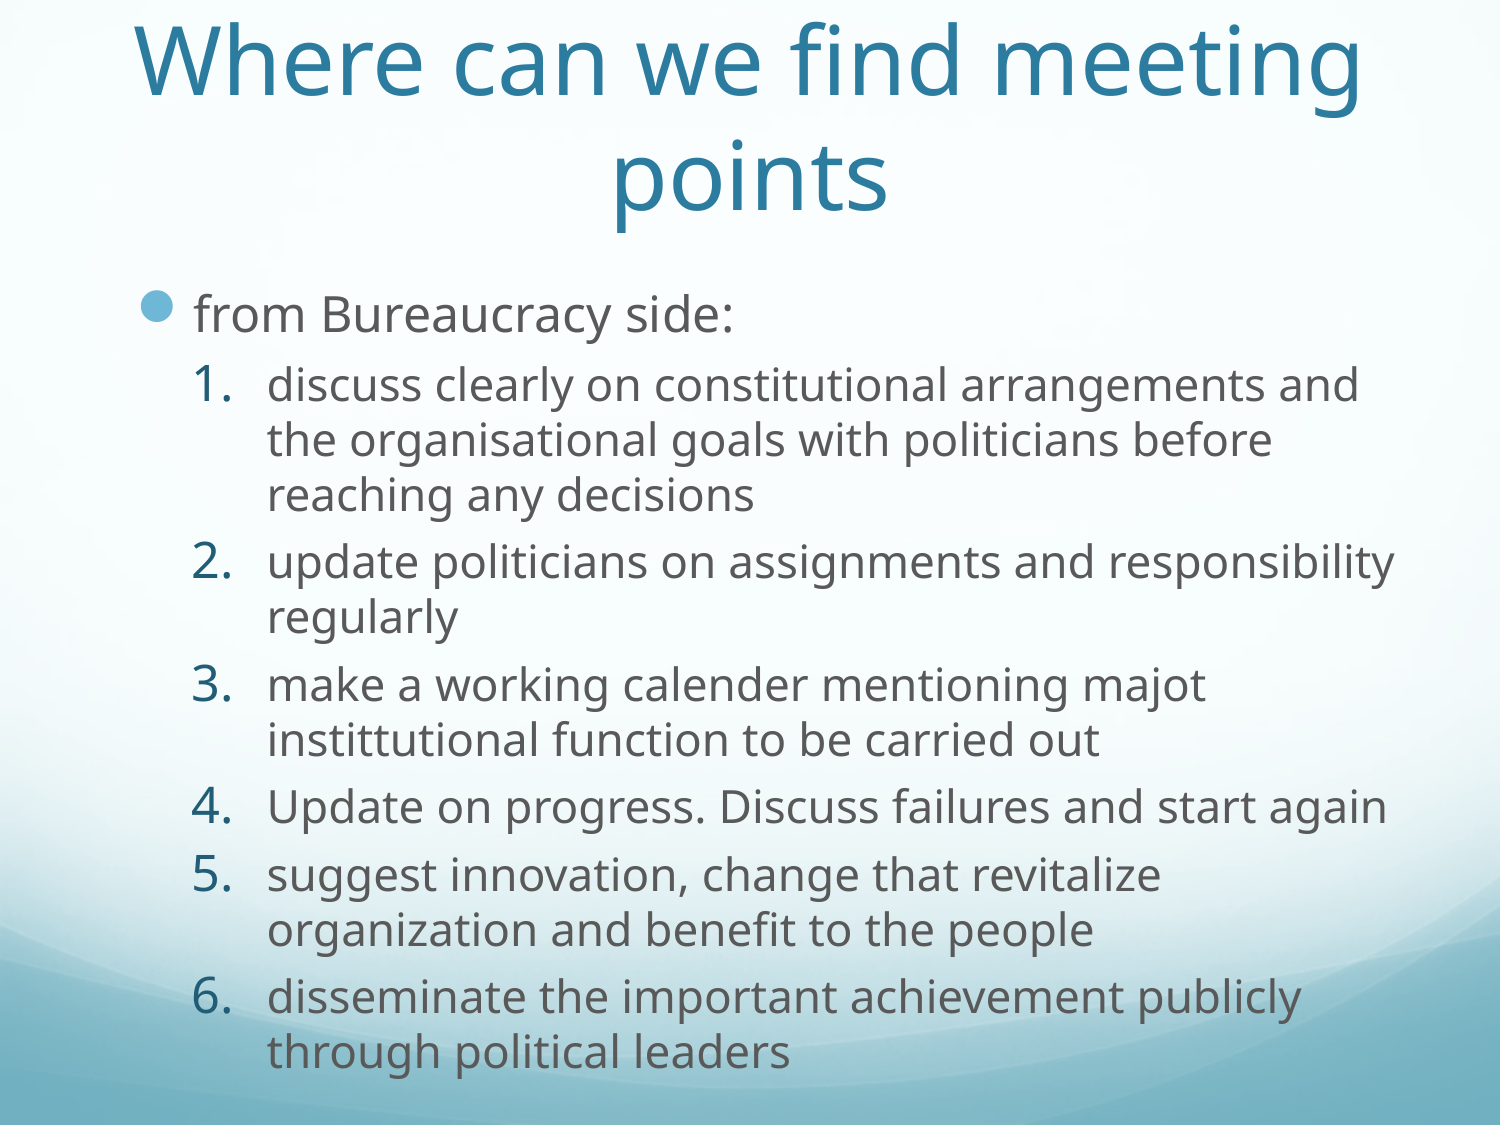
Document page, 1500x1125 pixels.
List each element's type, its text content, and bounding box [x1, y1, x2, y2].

title Where can we find meeting points [90, 17, 1410, 237]
list from Bureaucracy side: discuss clearly on constitutional arrangements and the organisational goals with politicians before reaching any decisions update politicians on assignments and responsibility regularly make a working calender mentioning majot instittutional function to be carried out Update on progress. Discuss failures and start again suggest innovation, change that revitalize organization and benefit to the people disseminate the important achievement publicly through political leaders [121, 275, 1441, 1089]
